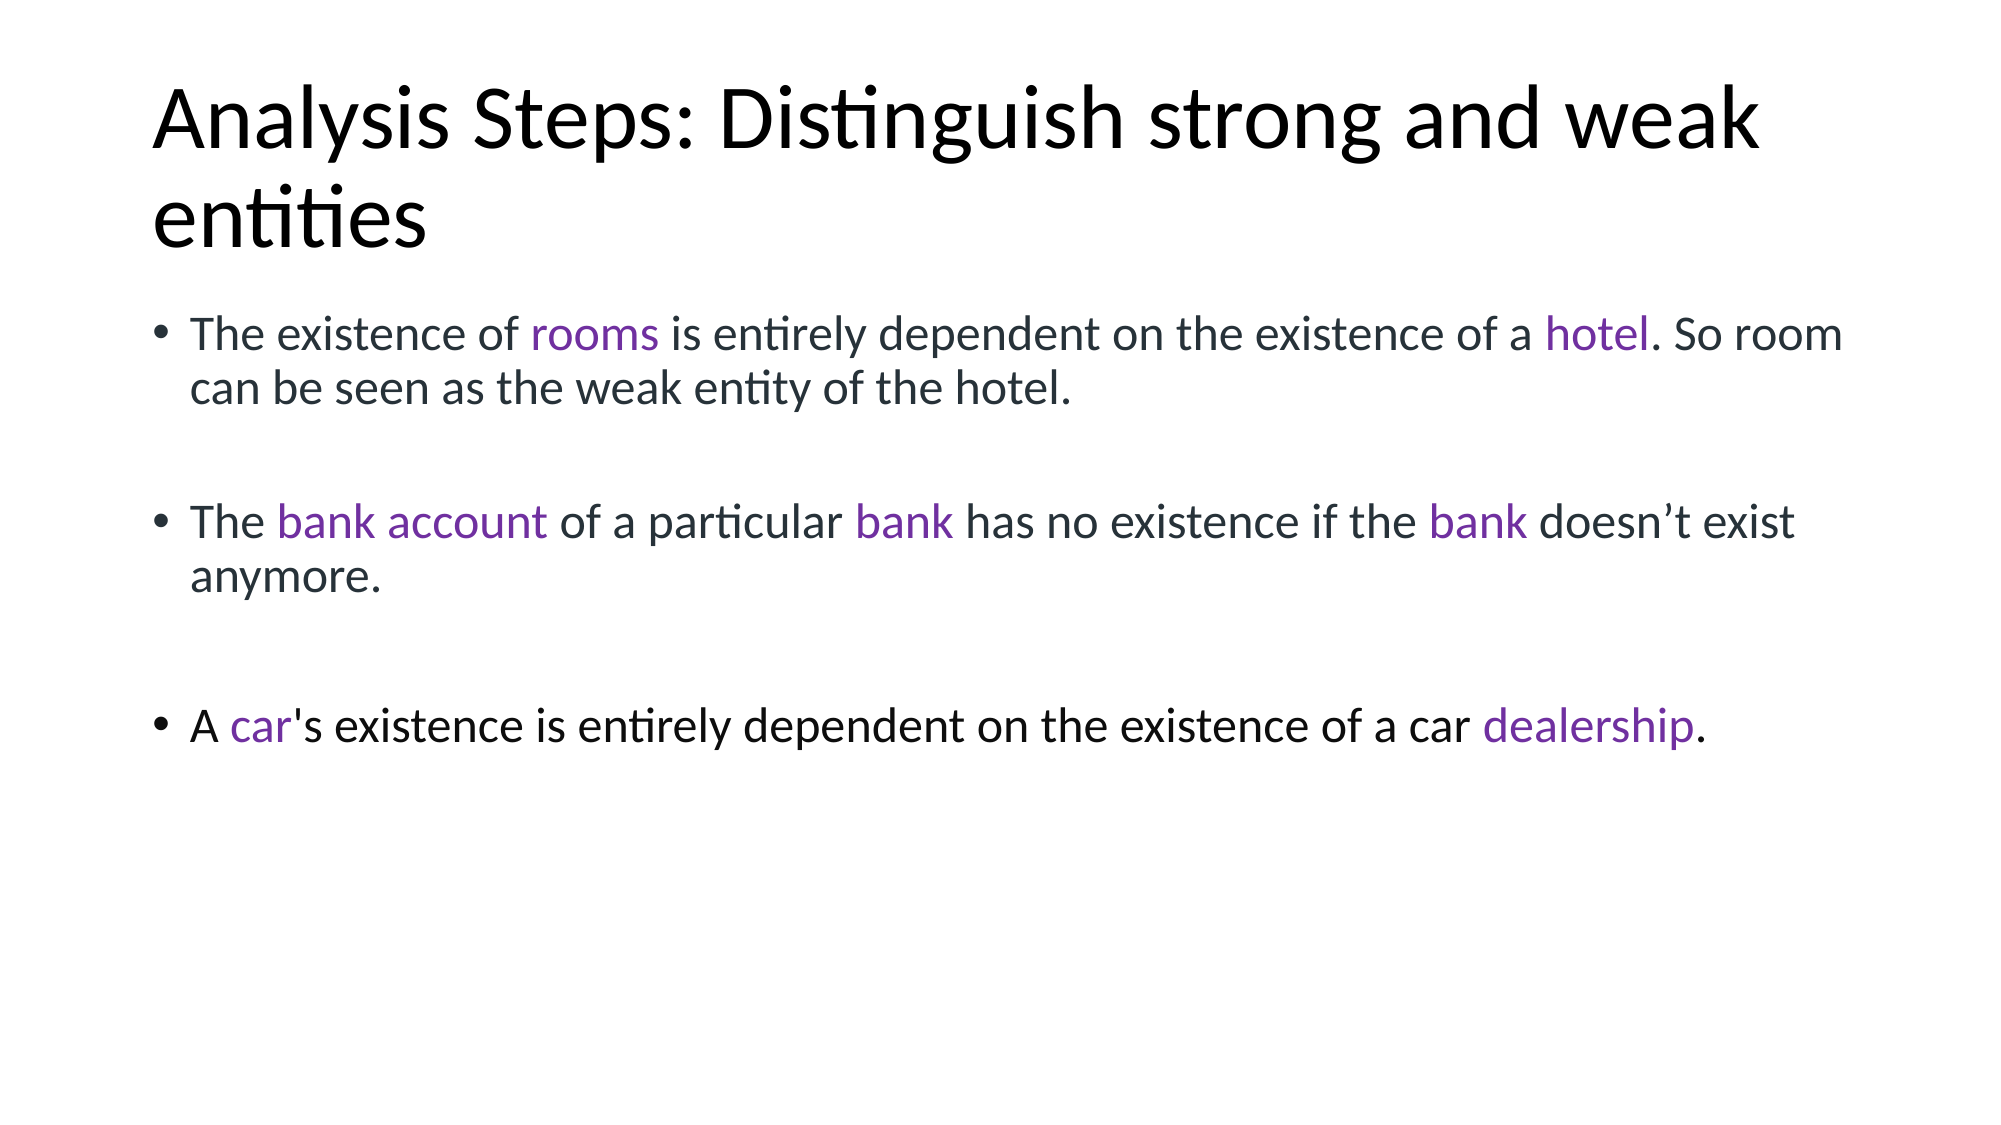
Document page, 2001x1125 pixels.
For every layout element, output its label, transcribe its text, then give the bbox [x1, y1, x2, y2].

title Analysis Steps: Distinguish strong and weak entities [137, 59, 1863, 278]
list The existence of rooms is entirely dependent on the existence of a hotel. So room can be seen as the weak entity of the hotel. The bank account of a particular bank has no existence if the bank doesn’t exist anymore. A car's existence is entirely dependent on the existence of a car dealership. [137, 299, 1863, 1014]
